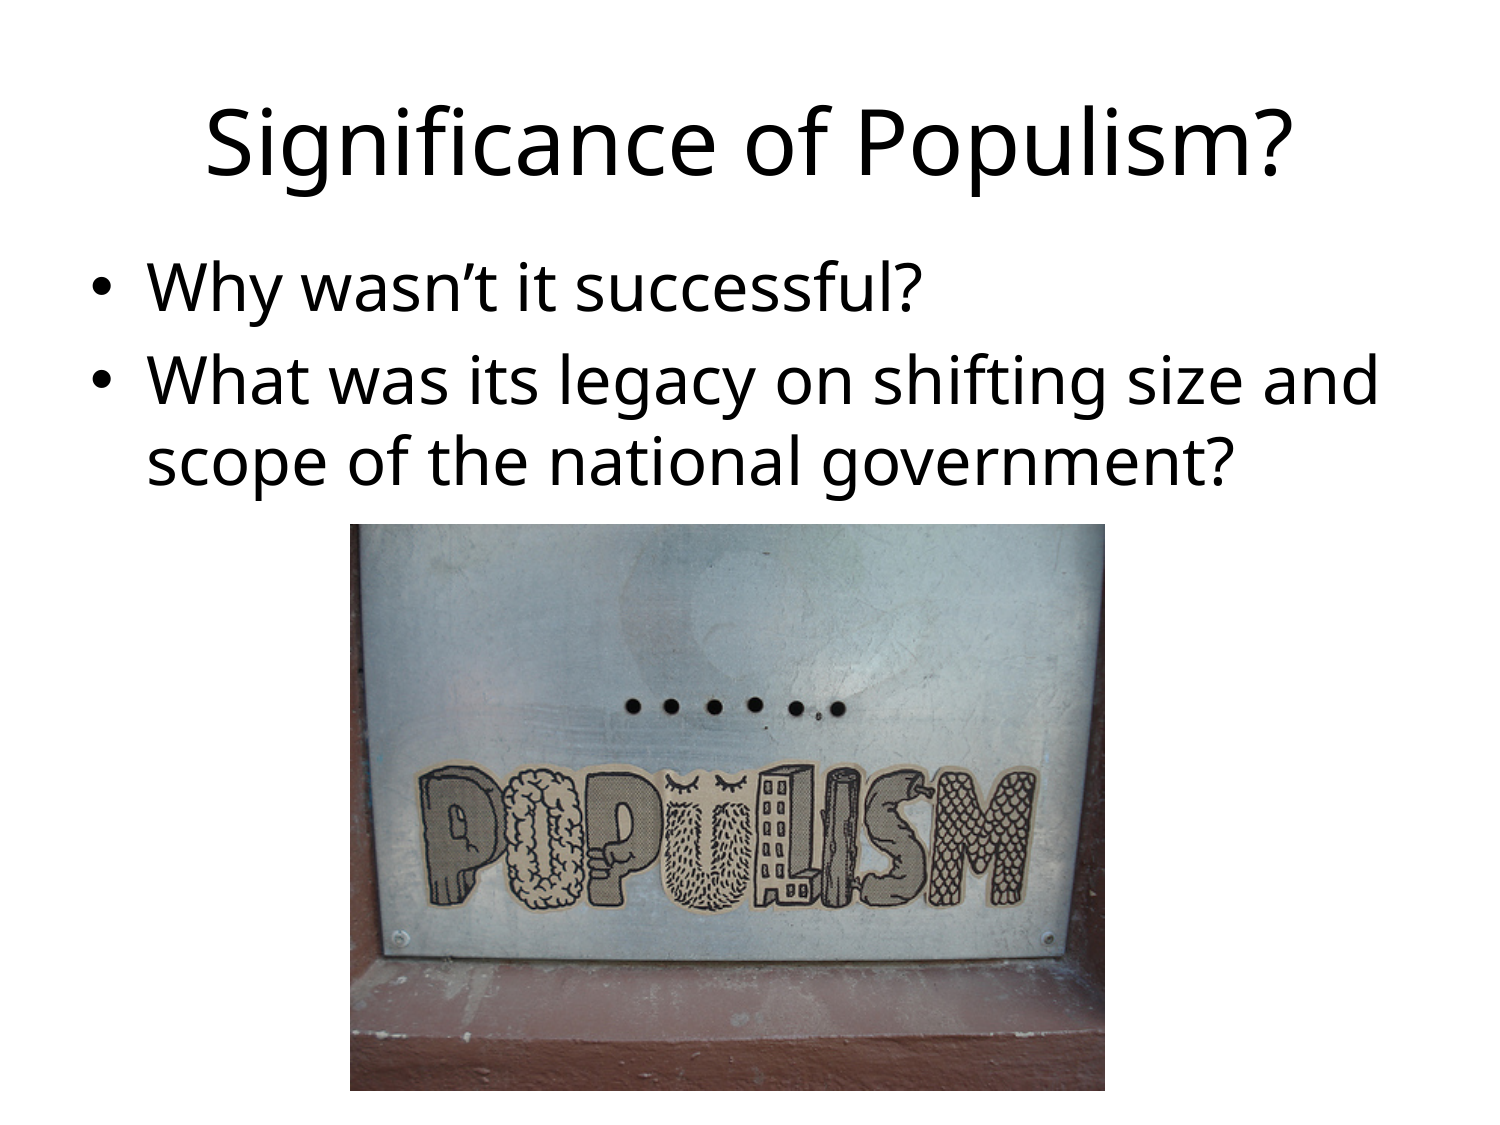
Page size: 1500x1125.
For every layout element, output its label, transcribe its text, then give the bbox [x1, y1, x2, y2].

title Significance of Populism? [75, 45, 1425, 233]
list Why wasn’t it successful? What was its legacy on shifting size and scope of the national government? [75, 237, 1425, 980]
picture [349, 524, 1105, 1091]
